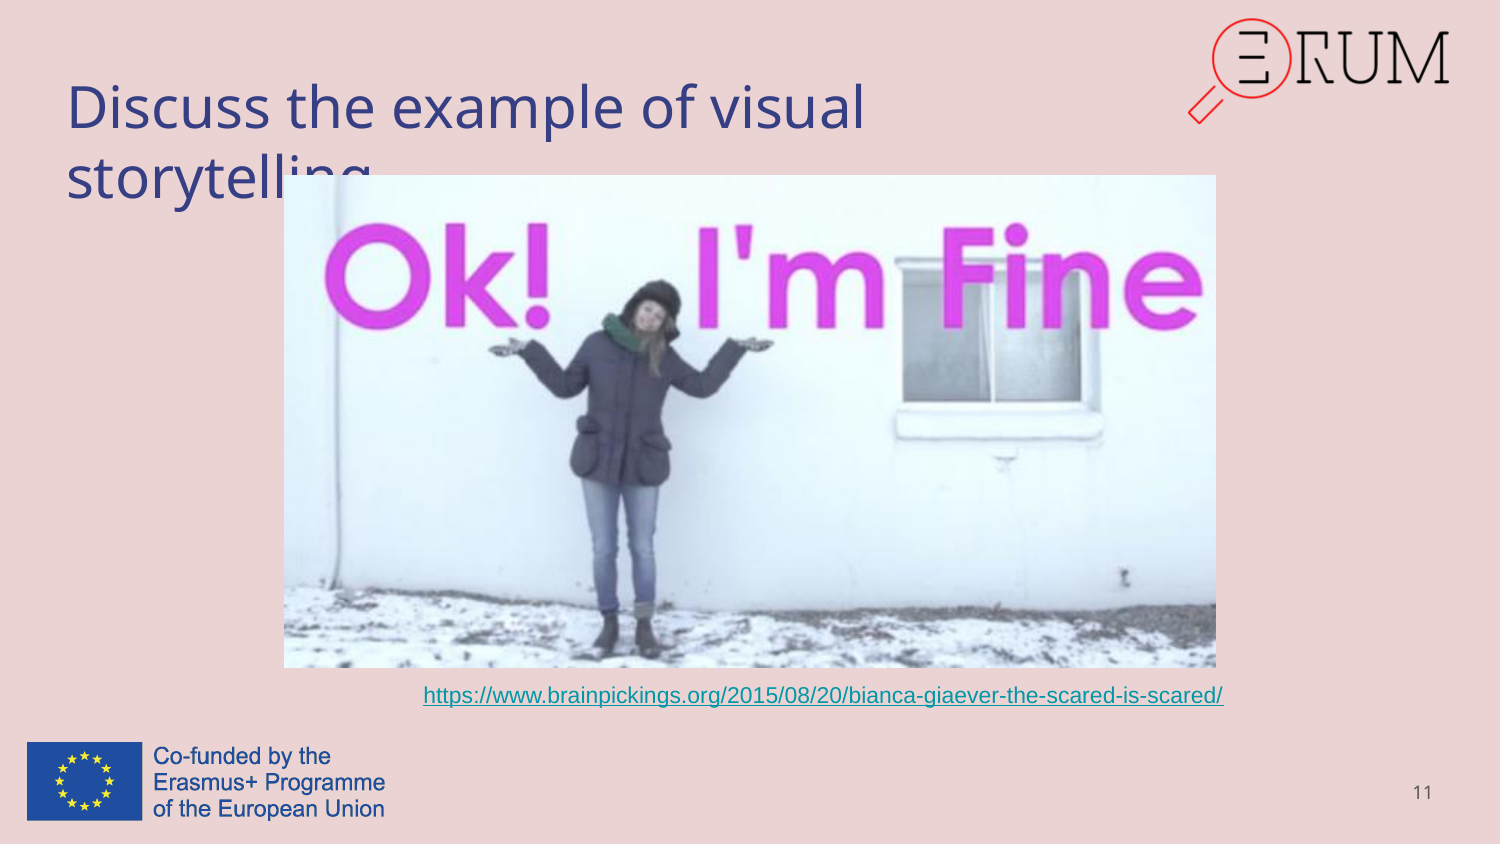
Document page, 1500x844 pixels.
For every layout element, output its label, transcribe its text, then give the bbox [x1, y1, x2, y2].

picture [27, 742, 385, 821]
text_box https://www.brainpickings.org/2015/08/20/bianca-giaever-the-scared-is-scared/ [408, 673, 1239, 743]
picture [284, 175, 1216, 669]
slide_number 11 [1358, 761, 1449, 826]
picture [1136, 0, 1500, 137]
title Discuss the example of visual storytelling [51, 55, 1168, 150]
